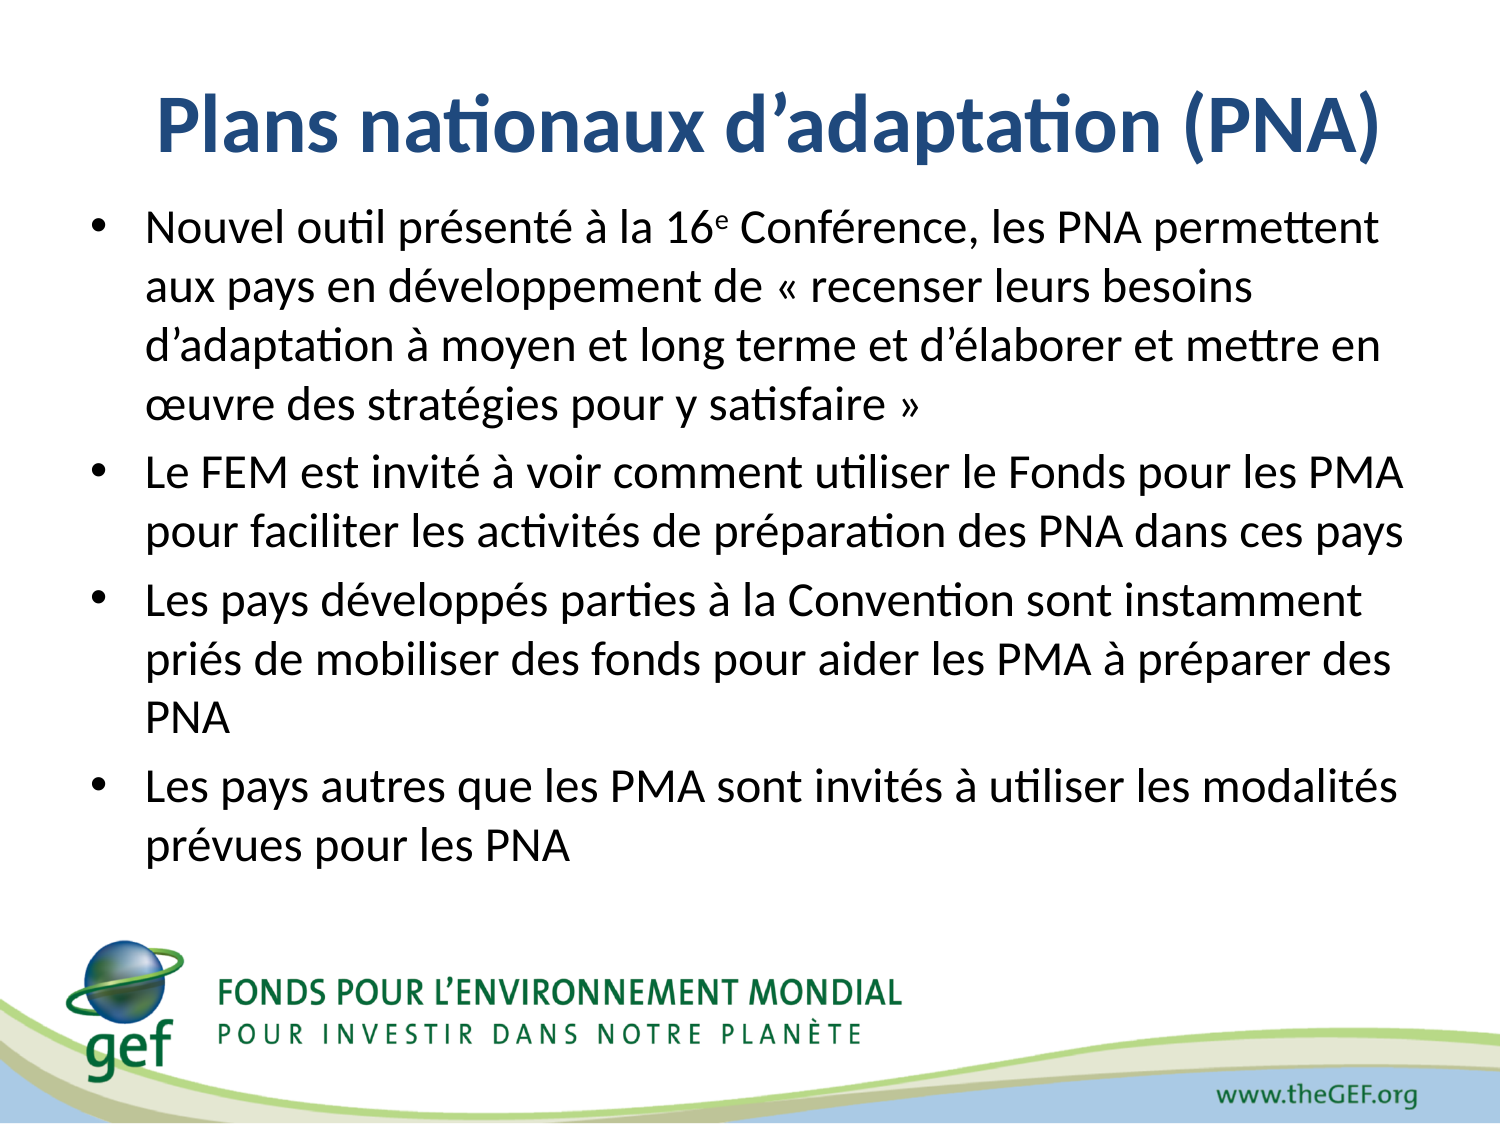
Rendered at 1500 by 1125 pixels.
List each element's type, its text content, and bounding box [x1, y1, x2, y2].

title Plans nationaux d’adaptation (PNA) [45, 24, 1496, 213]
picture [0, 912, 1500, 1125]
list Nouvel outil présenté à la 16e Conférence, les PNA permettent aux pays en développement de « recenser leurs besoins d’adaptation à moyen et long terme et d’élaborer et mettre en œuvre des stratégies pour y satisfaire » Le FEM est invité à voir comment utiliser le Fonds pour les PMA pour faciliter les activités de préparation des PNA dans ces pays Les pays développés parties à la Convention sont instamment priés de mobiliser des fonds pour aider les PMA à préparer des PNA Les pays autres que les PMA sont invités à utiliser les modalités prévues pour les PNA [74, 187, 1426, 901]
